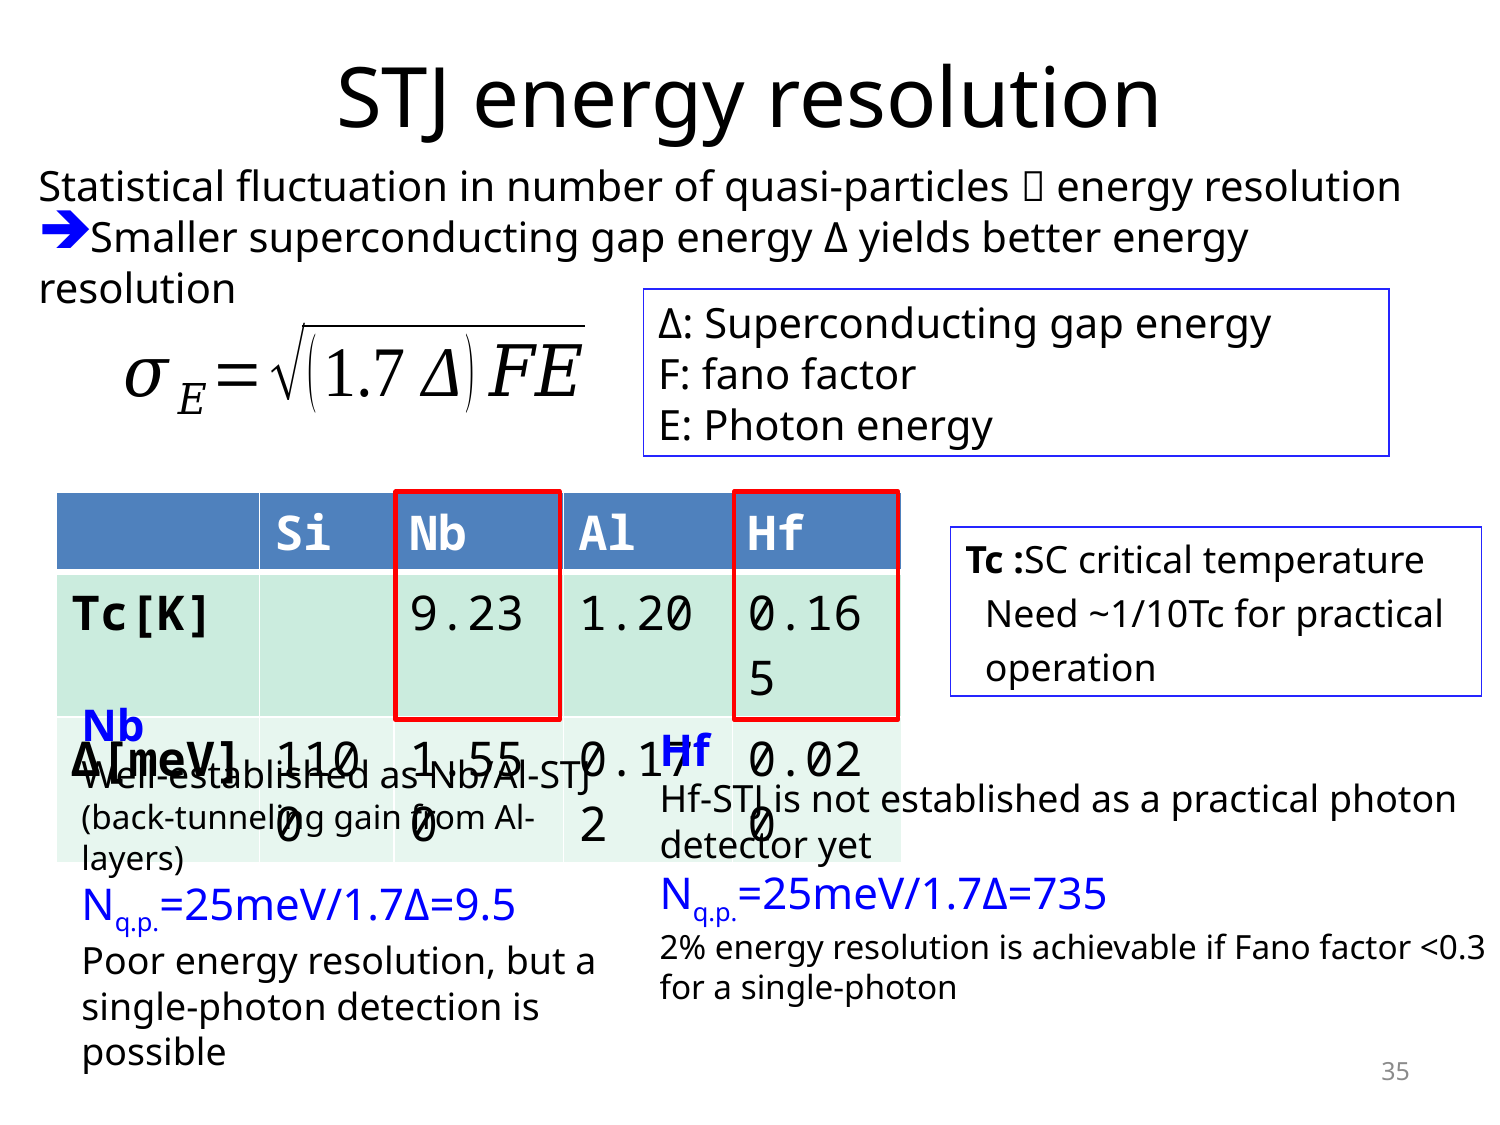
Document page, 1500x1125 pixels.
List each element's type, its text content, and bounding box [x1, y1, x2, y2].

table_cell Tc[K] [57, 575, 259, 716]
text_box Δ: Superconducting gap energy F: fano factor E: Photon energy [643, 289, 1390, 456]
text_box [395, 491, 560, 720]
text_box Nb Well-established as Nb/Al-STJ (back-tunneling gain from Al-layers) Nq.p.=25meV/1.7Δ=9.5 Poor energy resolution, but a single-photon detection is possible [58, 725, 621, 1045]
text_box STJ energy resolution [74, 35, 1425, 151]
table_cell 1100 [260, 718, 393, 725]
text_box Tc :SC critical temperature Need ~1/10Tc for practical operation [950, 527, 1482, 697]
table_cell 1.20 [564, 575, 732, 716]
table_cell 0.172 [564, 718, 732, 862]
table_header Al [564, 493, 732, 569]
table_header Si [260, 493, 393, 569]
slide_number 35 [1074, 1042, 1425, 1103]
text_box Statistical fluctuation in number of quasi-particles  energy resolution Smaller superconducting gap energy Δ yields better energy resolution [23, 151, 1445, 276]
table_cell 1.550 [395, 718, 563, 725]
table_cell Δ[meV] [57, 718, 259, 862]
text_box Hf Hf-STJ is not established as a practical photon detector yet Nq.p.=25meV/1.7Δ=735 2% energy resolution is achievable if Fano factor <0.3 for a single-photon [643, 719, 1500, 1009]
table_cell [260, 575, 393, 716]
text_box [734, 491, 899, 720]
table_header [57, 493, 259, 569]
